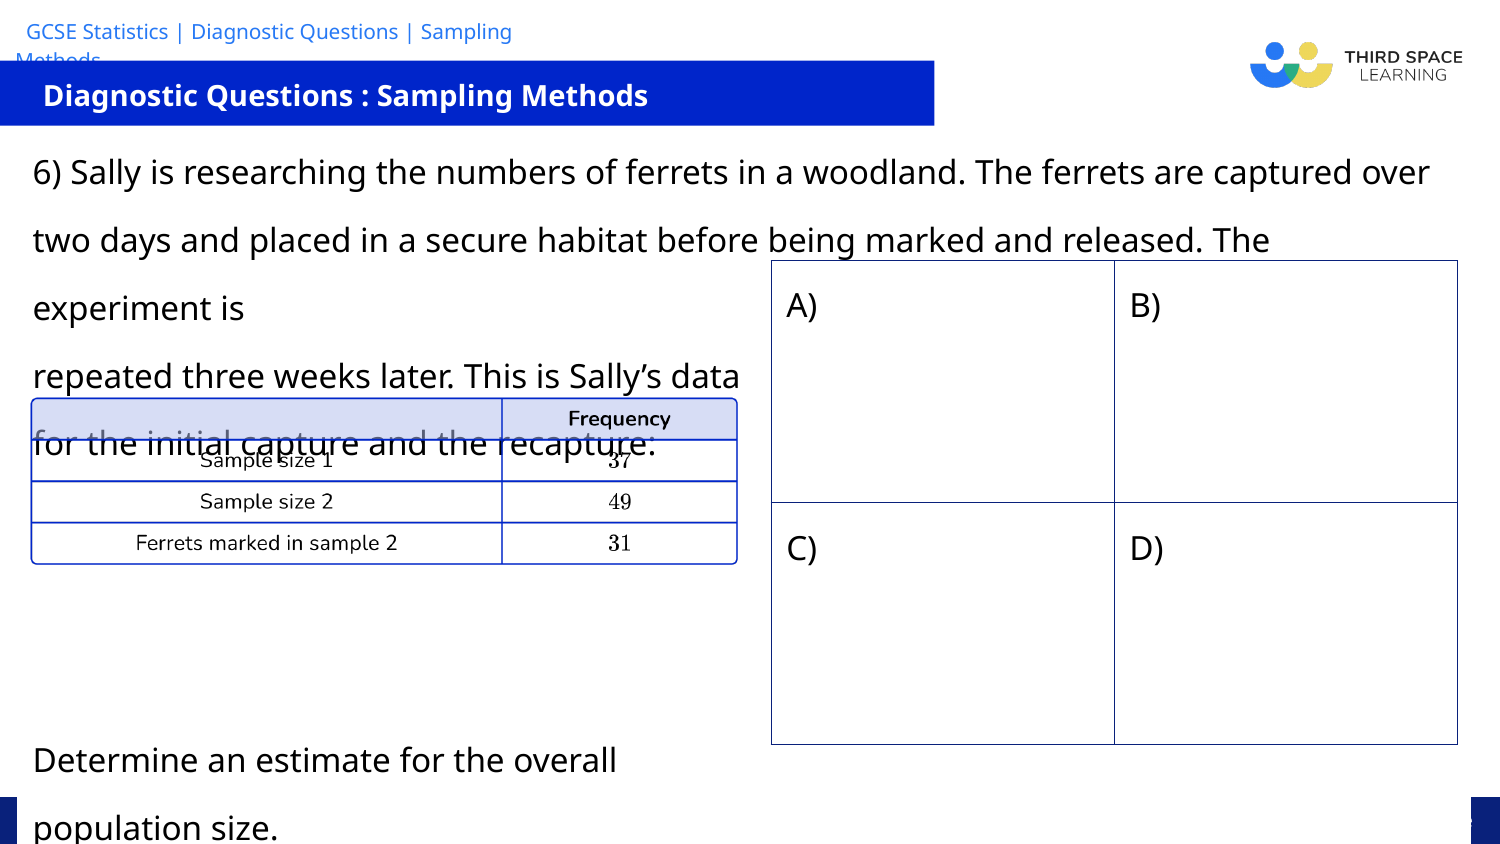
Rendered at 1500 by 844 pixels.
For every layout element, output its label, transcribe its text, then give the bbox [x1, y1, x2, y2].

table_header 6) Sally is researching the numbers of ferrets in a woodland. The ferrets are captured over two days and placed in a secure habitat before being marked and released. The experiment is repeated three weeks later. This is Sally’s data for the initial capture and the recapture: Determine an estimate for the overall population size. [19, 142, 1469, 844]
text_box Diagnostic Questions : Sampling Methods [27, 61, 778, 127]
picture [29, 397, 738, 565]
picture [1250, 33, 1465, 99]
